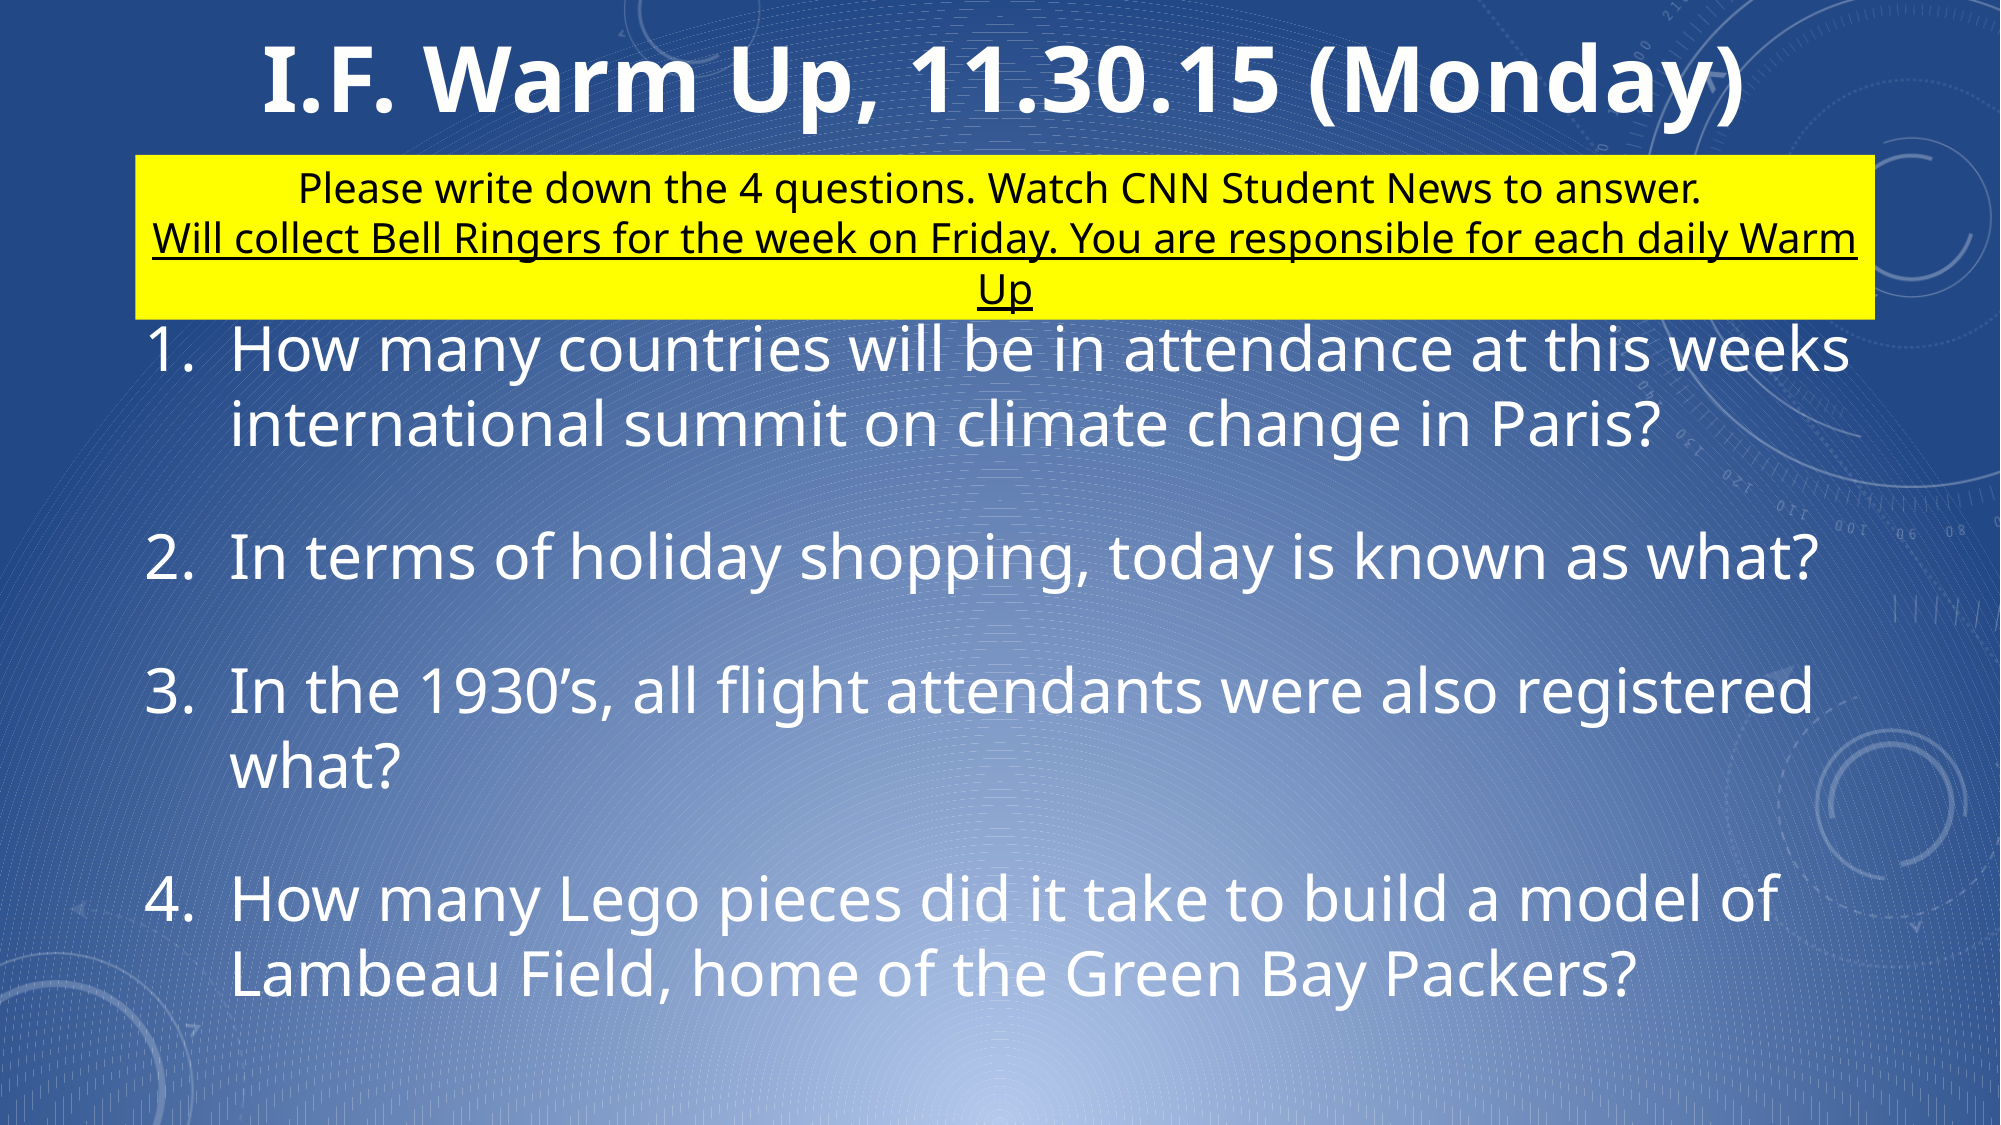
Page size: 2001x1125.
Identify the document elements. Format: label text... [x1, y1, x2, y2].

text_box Please write down the 4 questions. Watch CNN Student News to answer. Will collect Bell Ringers for the week on Friday. You are responsible for each daily Warm Up [135, 154, 1875, 301]
text_box How many countries will be in attendance at this weeks international summit on climate change in Paris? In terms of holiday shopping, today is known as what? In the 1930’s, all flight attendants were also registered what? How many Lego pieces did it take to build a model of Lambeau Field, home of the Green Bay Packers? [67, 301, 1943, 1125]
text_box I.F. Warm Up, 11.30.15 (Monday) [135, 13, 1875, 139]
picture [0, 0, 2000, 1125]
